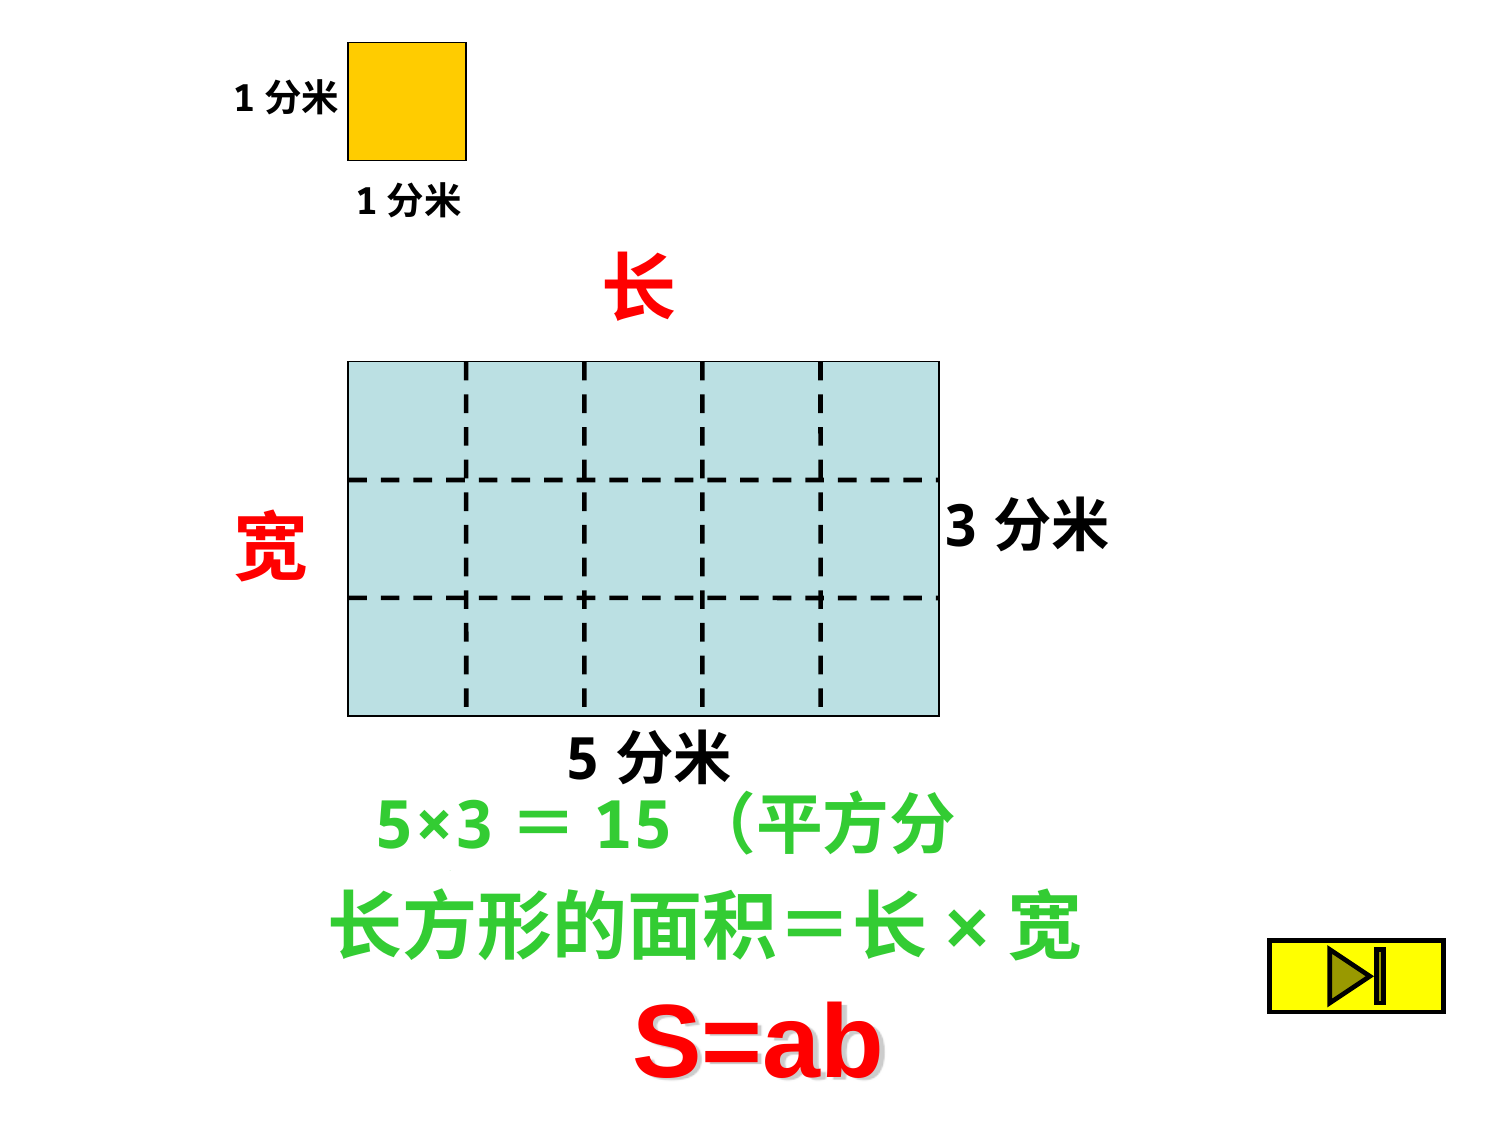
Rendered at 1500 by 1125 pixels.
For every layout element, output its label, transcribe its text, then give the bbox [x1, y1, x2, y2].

text_box [1269, 940, 1444, 1012]
text_box 1分米 [218, 66, 361, 127]
text_box 长 [587, 232, 692, 339]
text_box 5×3＝15（平方分米） [360, 799, 1010, 870]
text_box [348, 361, 1115, 799]
text_box [348, 42, 467, 161]
text_box 1分米 [340, 169, 478, 229]
text_box 宽 [218, 491, 323, 597]
text_box 长方形的面积＝长×宽 [312, 870, 1132, 976]
text_box S=ab [617, 965, 900, 1106]
